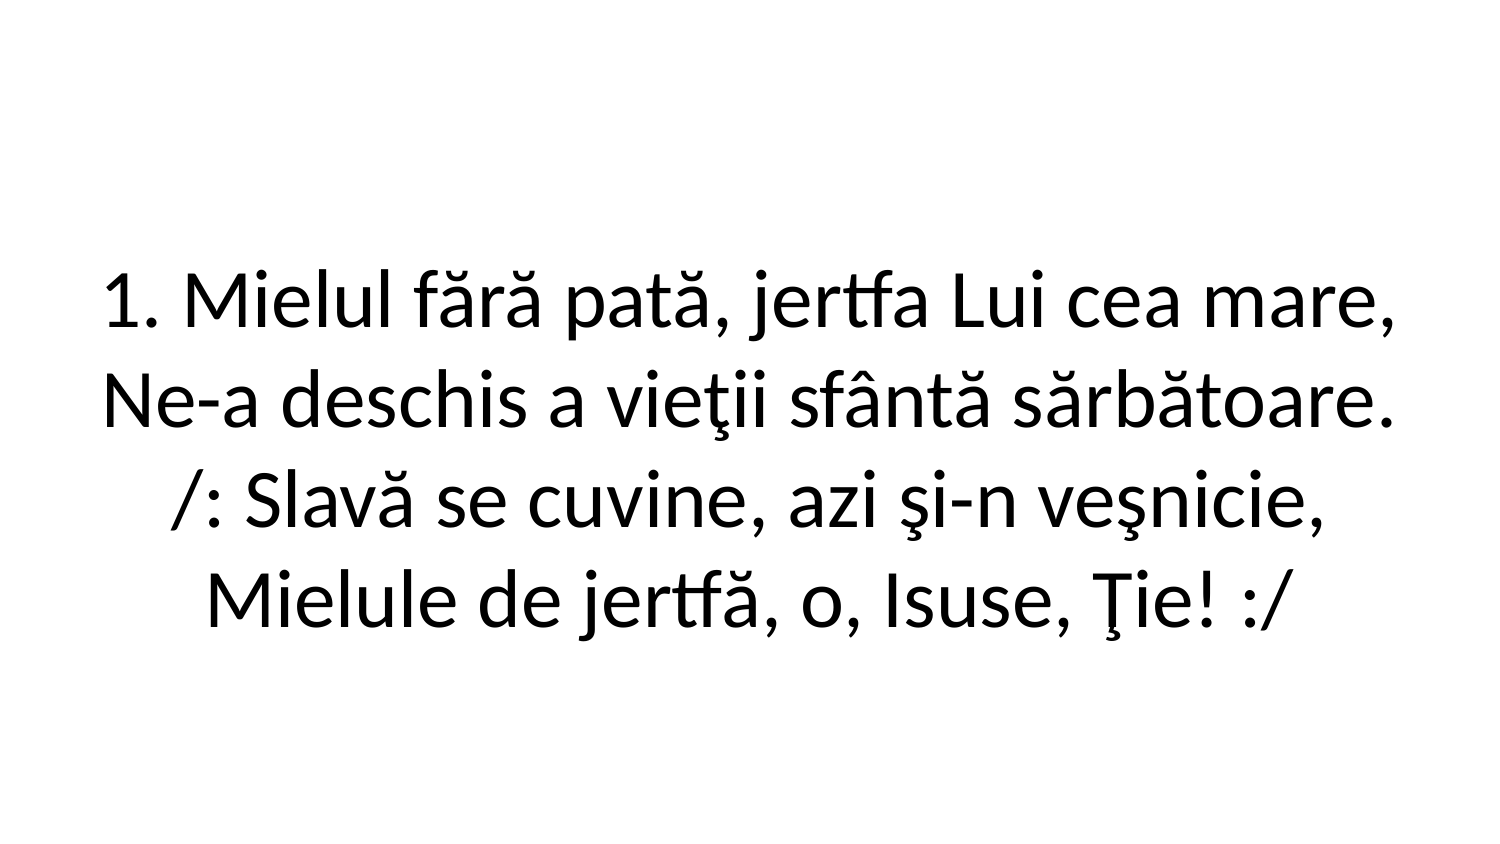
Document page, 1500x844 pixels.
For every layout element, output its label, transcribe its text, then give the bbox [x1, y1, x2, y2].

text_box 1. Mielul fără pată, jertfa Lui cea mare, Ne-a deschis a vieţii sfântă sărbătoare. /: Slavă se cuvine, azi şi-n veşnicie, Mielule de jertfă, o, Isuse, Ţie! :/ [85, 192, 1415, 652]
